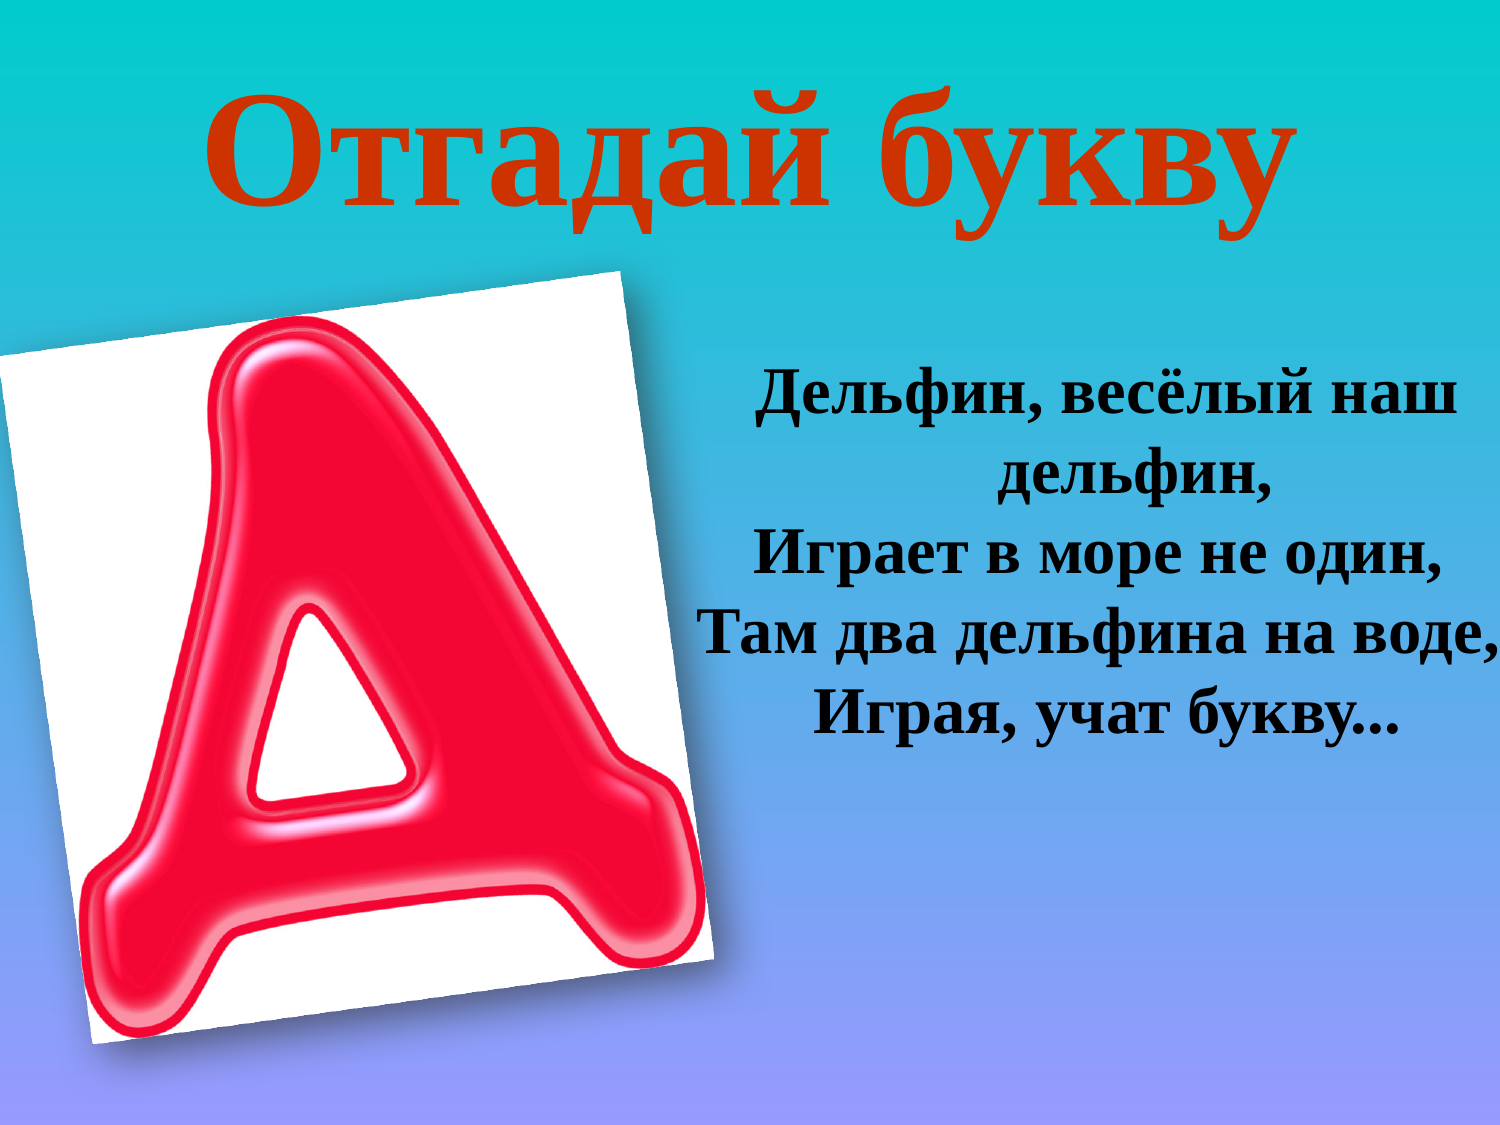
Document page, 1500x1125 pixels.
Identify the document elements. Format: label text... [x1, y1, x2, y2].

list Дельфин, весёлый наш дельфин, Играет в море не один, Там два дельфина на воде, Играя, учат букву... [667, 339, 1500, 1125]
picture [0, 271, 714, 1044]
title Отгадай букву [75, 45, 1425, 233]
